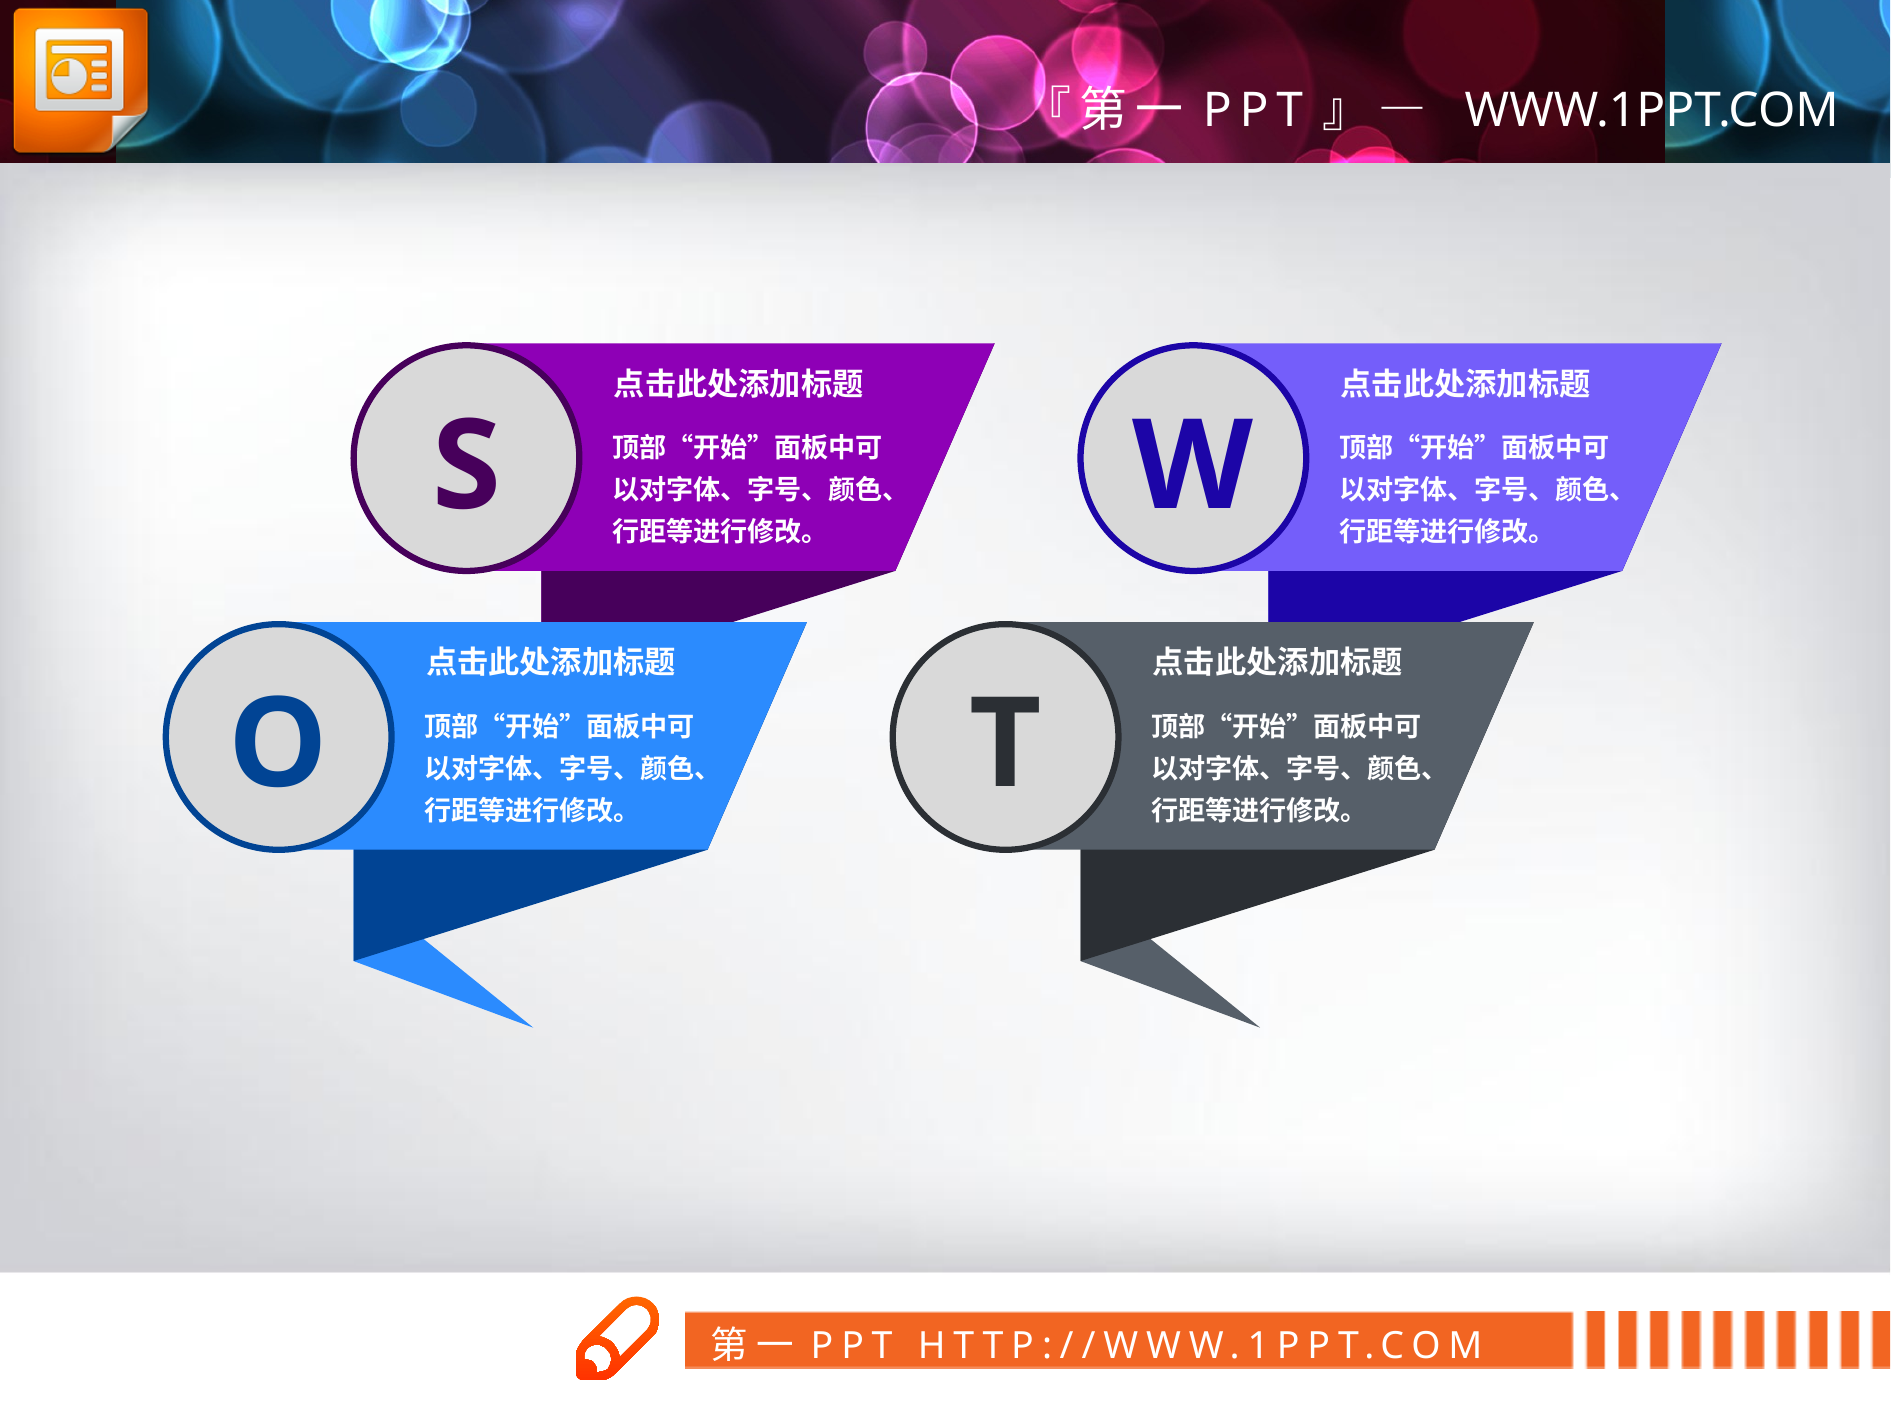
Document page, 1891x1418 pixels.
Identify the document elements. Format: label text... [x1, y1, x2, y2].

text_box [279, 622, 711, 850]
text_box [1136, 623, 1439, 836]
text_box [409, 623, 712, 836]
text_box [1080, 850, 1434, 962]
text_box [1006, 622, 1438, 850]
text_box [710, 622, 807, 831]
text_box [467, 343, 898, 571]
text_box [597, 345, 900, 557]
text_box [1268, 571, 1622, 622]
text_box S [353, 345, 580, 571]
text_box T [892, 624, 1119, 850]
text_box [1193, 343, 1625, 571]
text_box [354, 939, 534, 1028]
picture [0, 0, 1891, 1275]
text_box [1437, 622, 1534, 830]
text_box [1324, 345, 1626, 557]
text_box [353, 850, 707, 962]
text_box [1081, 939, 1261, 1028]
text_box [541, 571, 896, 622]
text_box W [1080, 345, 1307, 571]
picture [685, 1311, 1891, 1369]
text_box [1625, 343, 1722, 551]
text_box [898, 343, 995, 551]
text_box O [165, 624, 392, 850]
